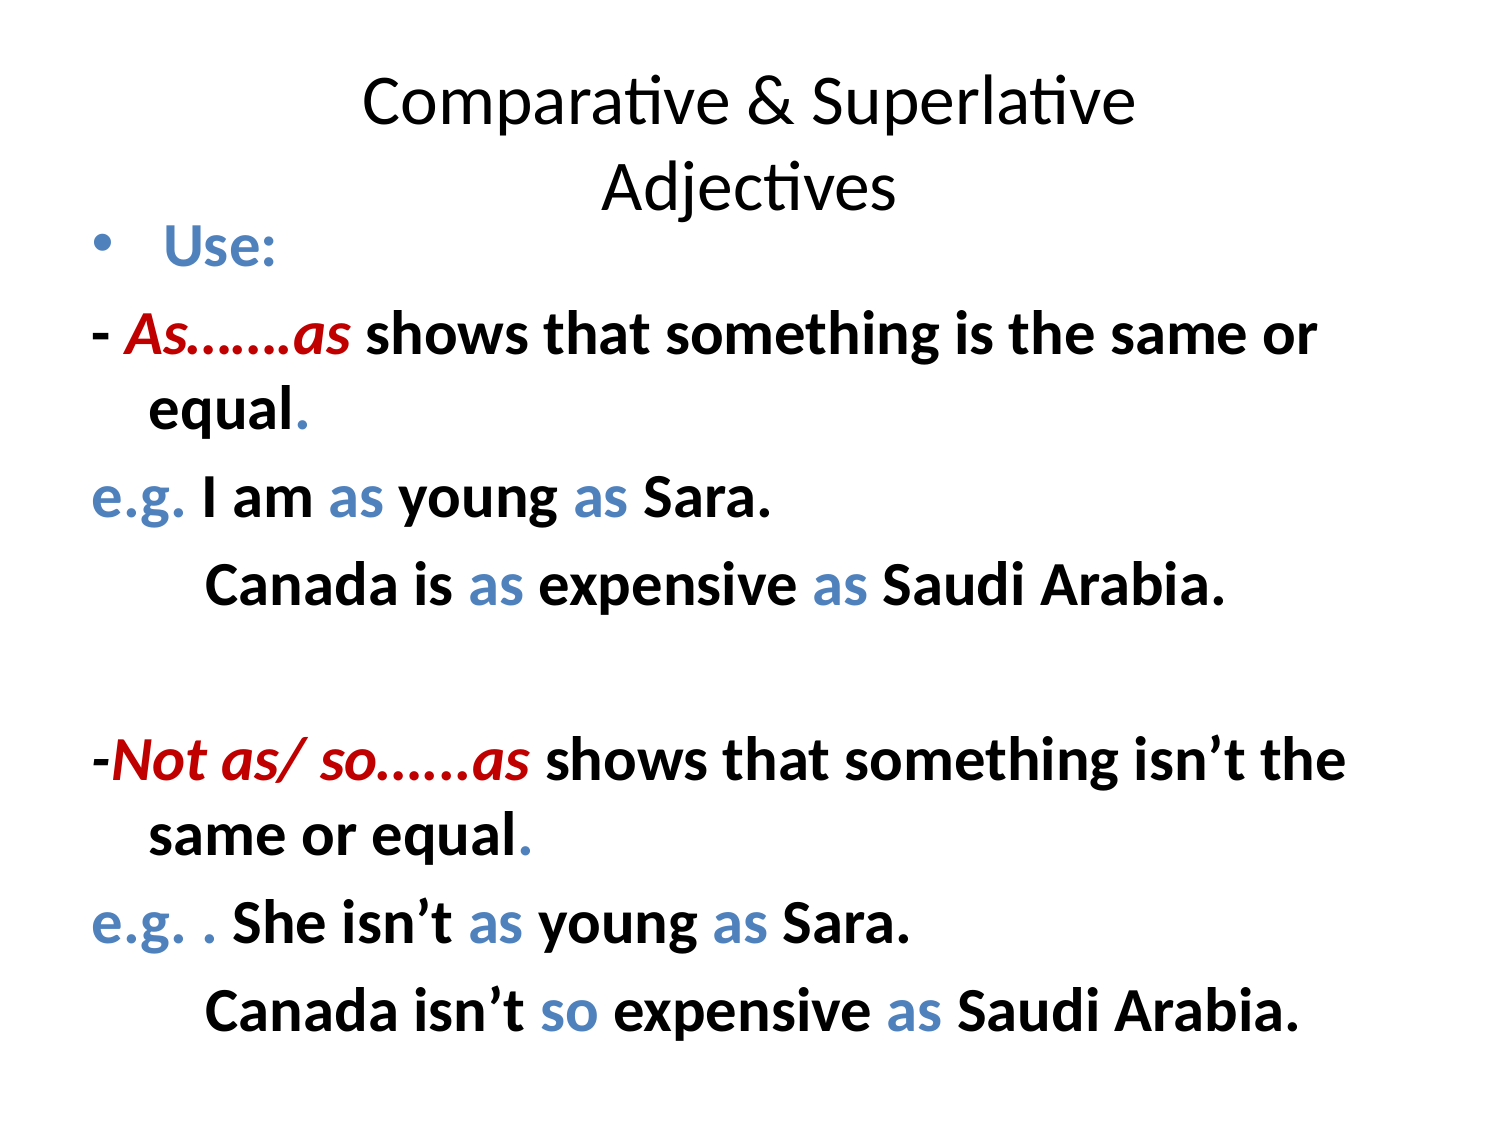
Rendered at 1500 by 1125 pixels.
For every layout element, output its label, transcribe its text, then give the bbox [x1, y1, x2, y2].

list Use: - As…….as shows that something is the same or equal. e.g. I am as young as Sara. Canada is as expensive as Saudi Arabia. -Not as/ so…...as shows that something isn’t the same or equal. e.g. . She isn’t as young as Sara. Canada isn’t so expensive as Saudi Arabia. [76, 196, 1425, 1059]
title Comparative & Superlative Adjectives [75, 45, 1425, 233]
